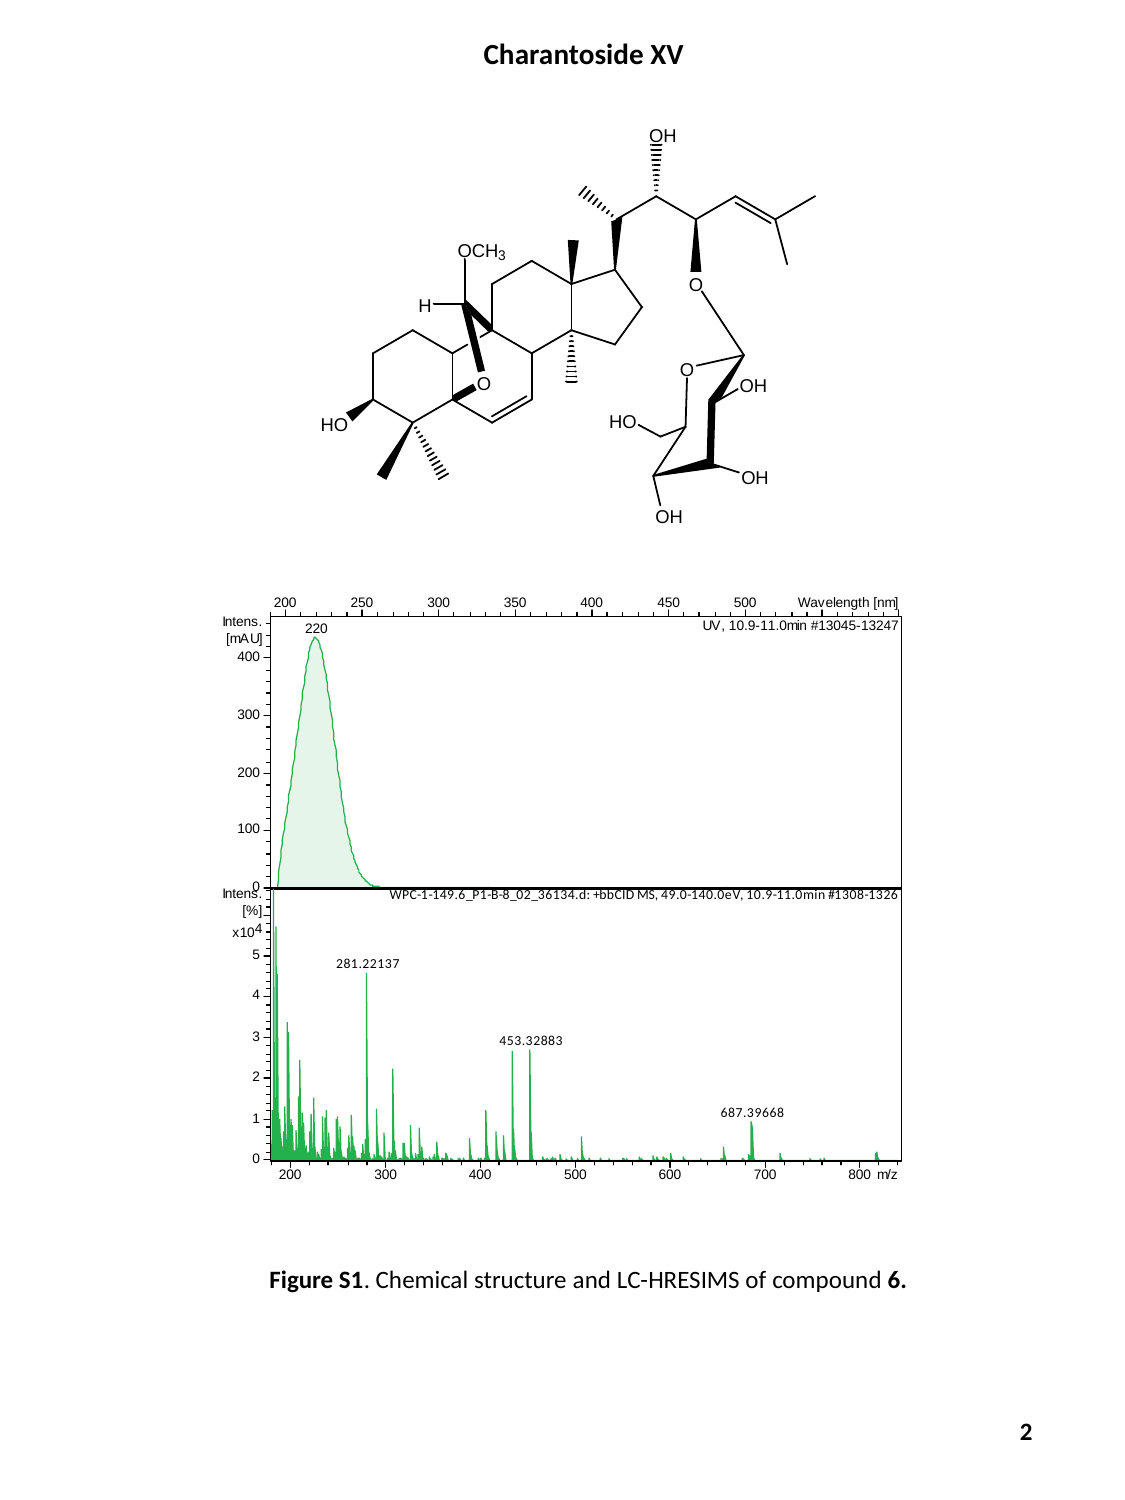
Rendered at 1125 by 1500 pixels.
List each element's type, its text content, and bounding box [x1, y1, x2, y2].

text_box Figure S1. Chemical structure and LC-HRESIMS of compound 6. [254, 1256, 933, 1301]
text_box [317, 123, 821, 526]
slide_number 2 [794, 1390, 1048, 1471]
picture [207, 588, 905, 1187]
text_box Charantoside XV [468, 27, 710, 78]
